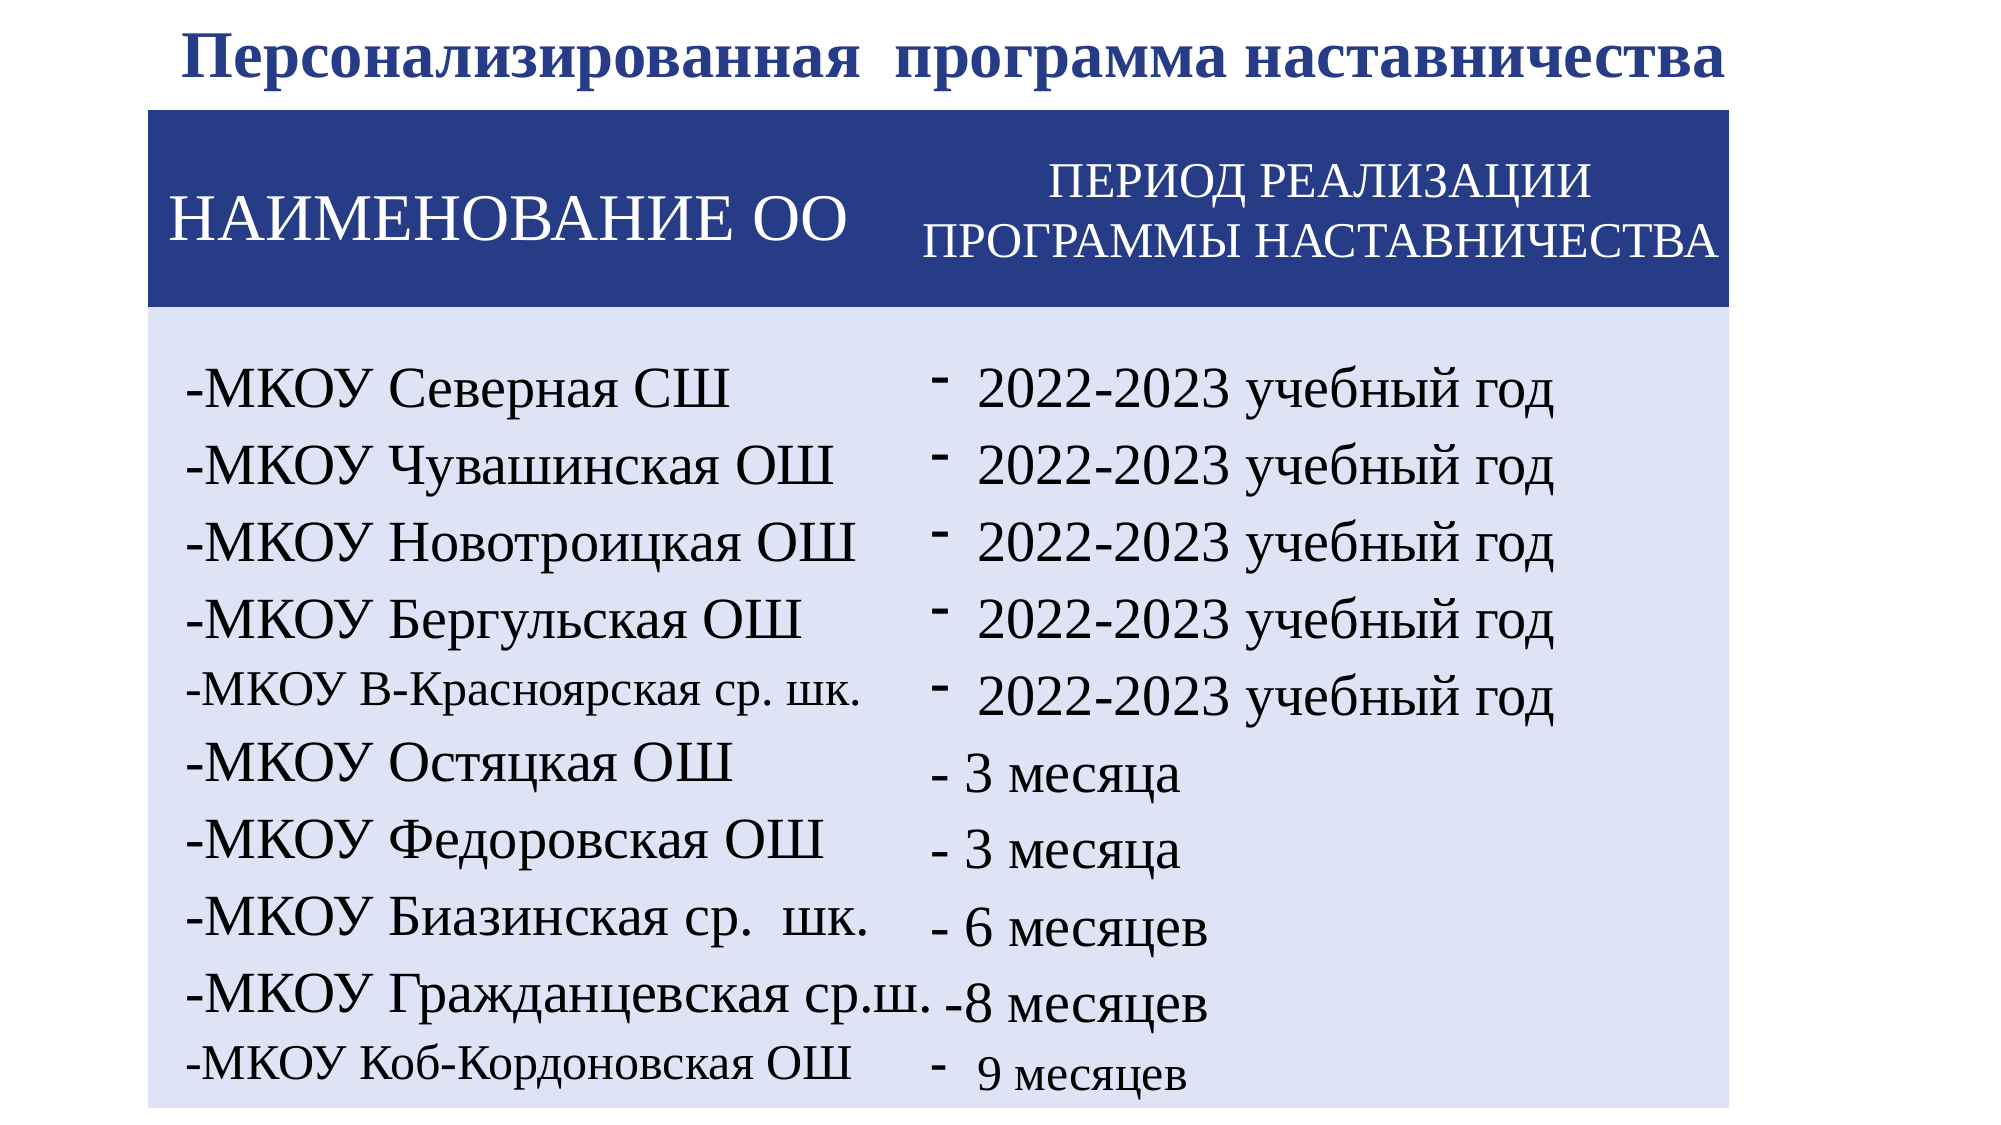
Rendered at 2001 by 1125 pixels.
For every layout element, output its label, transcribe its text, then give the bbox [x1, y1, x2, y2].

text_box [149, 306, 1729, 1107]
text_box 2022-2023 учебный год 2022-2023 учебный год 2022-2023 учебный год 2022-2023 учебный год 2022-2023 учебный год - 3 месяца - 3 месяца - 6 месяцев -8 месяцев 9 месяцев [915, 334, 1753, 1108]
text_box [149, 111, 1729, 306]
text_box ПЕРИОД РЕАЛИЗАЦИИ ПРОГРАММЫ НАСТАВНИЧЕСТВА [888, 140, 1753, 276]
text_box Персонализированная программа наставничества [0, 3, 1943, 99]
text_box -МКОУ Северная СШ -МКОУ Чувашинская ОШ -МКОУ Новотроицкая ОШ -МКОУ Бергульская ОШ -МКОУ В-Красноярская ср. шк. -МКОУ Остяцкая ОШ -МКОУ Федоровская ОШ -МКОУ Биазинская ср. шк. -МКОУ Гражданцевская ср.ш. -МКОУ Коб-Кордоновская ОШ [170, 334, 1008, 1125]
text_box НАИМЕНОВАНИЕ ОО [149, 166, 864, 261]
